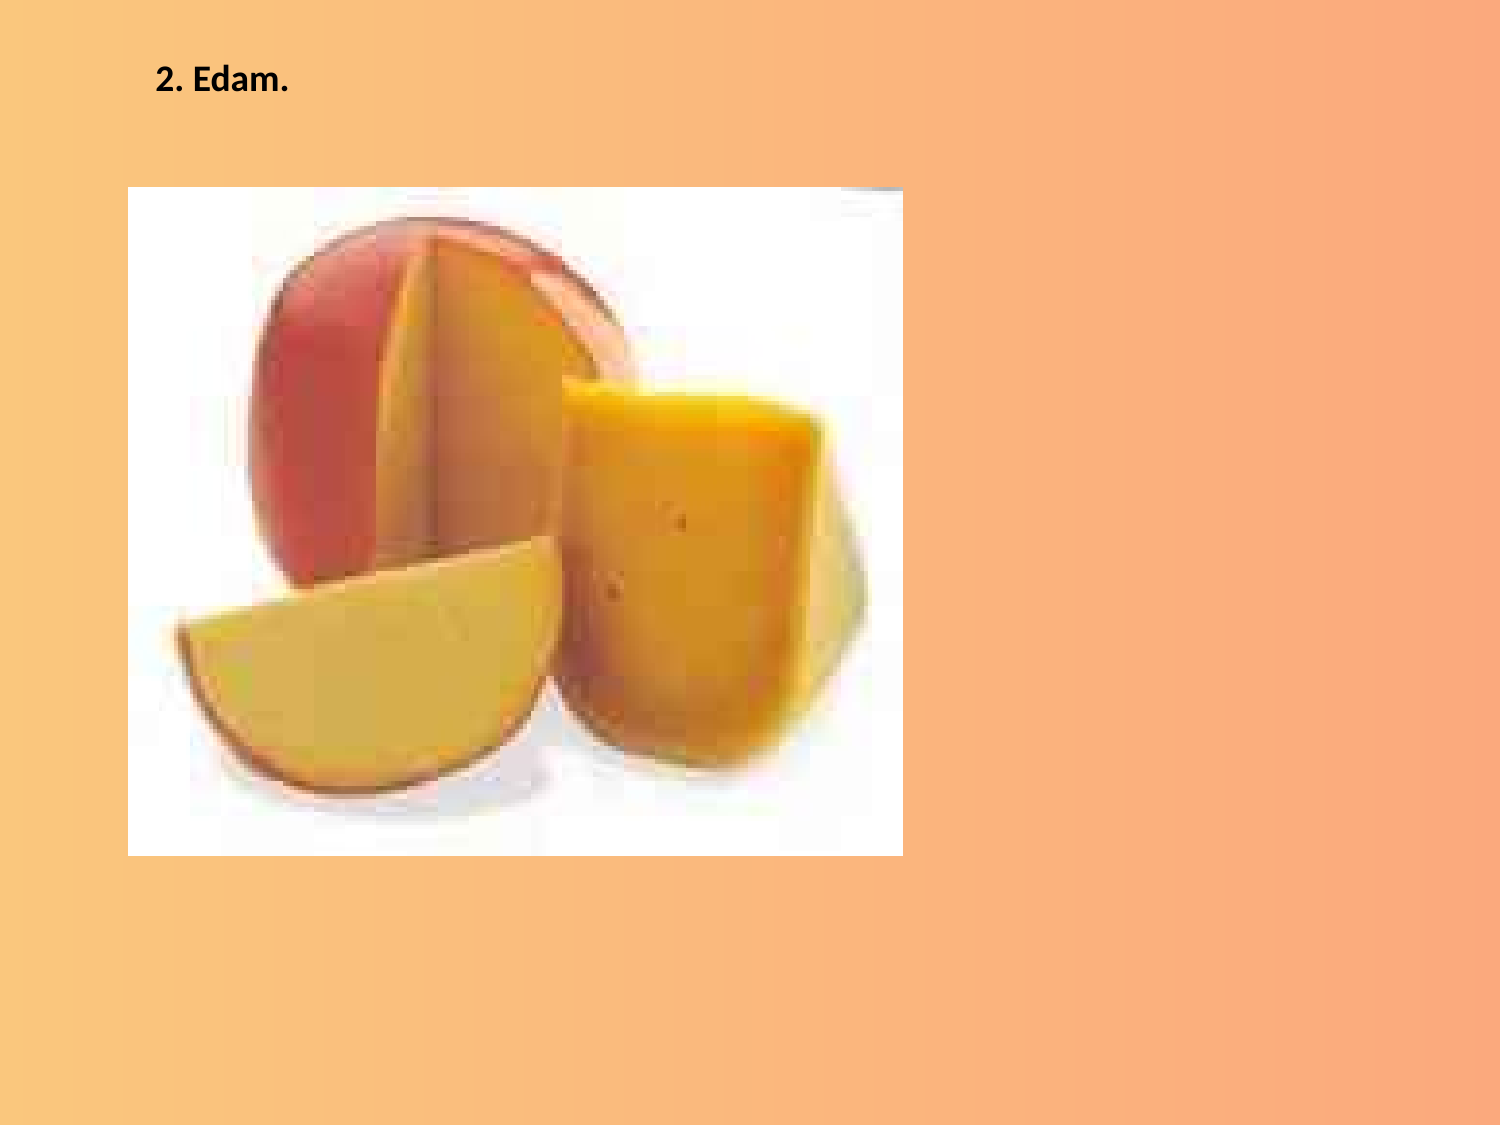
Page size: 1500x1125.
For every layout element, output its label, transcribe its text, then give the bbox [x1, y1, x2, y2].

text_box 2. Edam. [140, 46, 832, 107]
picture [128, 187, 903, 856]
